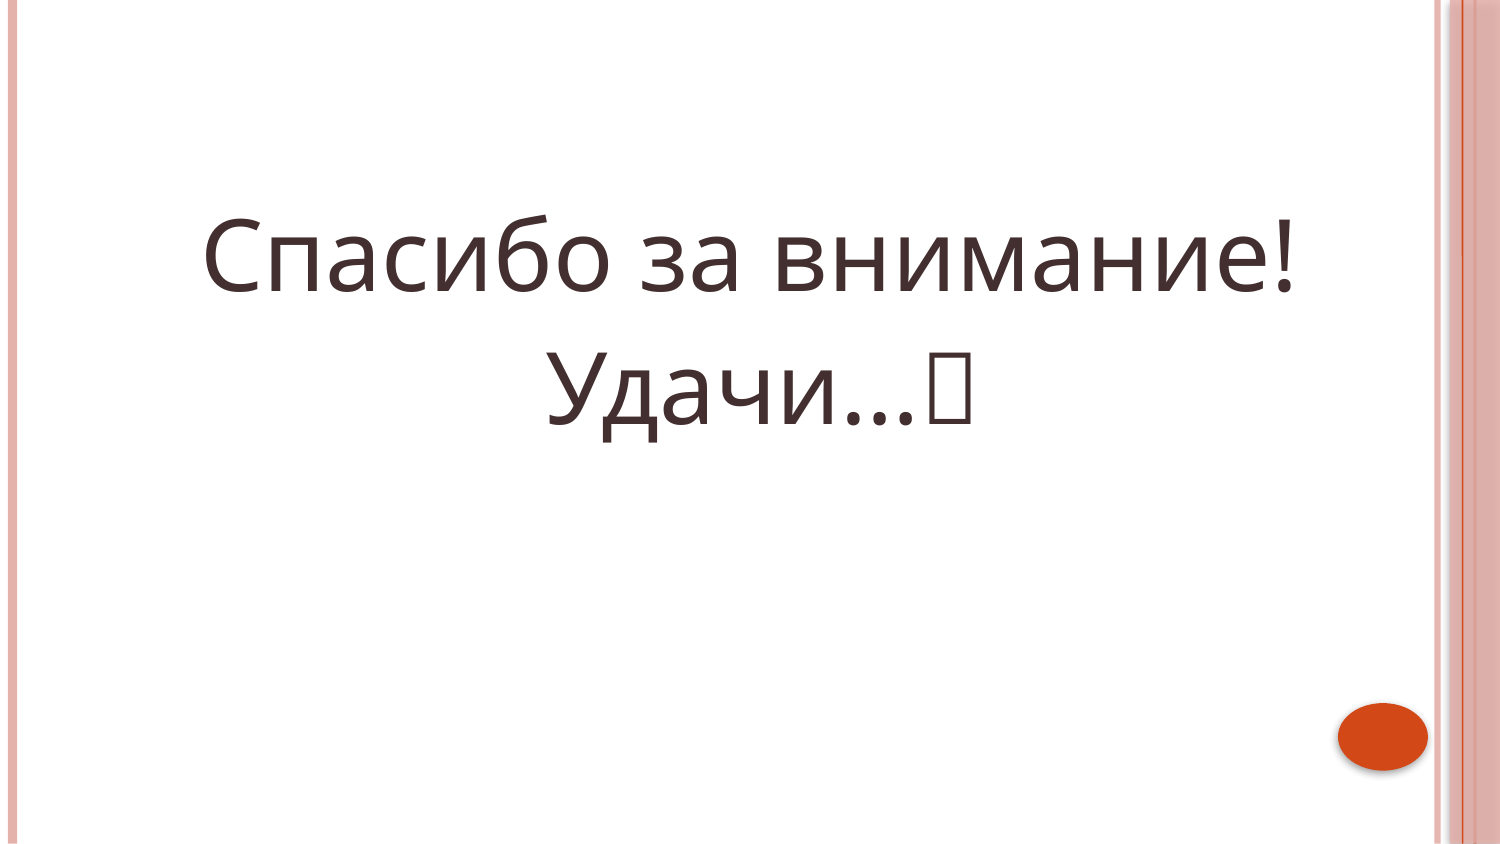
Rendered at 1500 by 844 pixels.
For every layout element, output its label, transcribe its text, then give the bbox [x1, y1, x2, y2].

list Спасибо за внимание! Удачи… [99, 184, 1425, 560]
